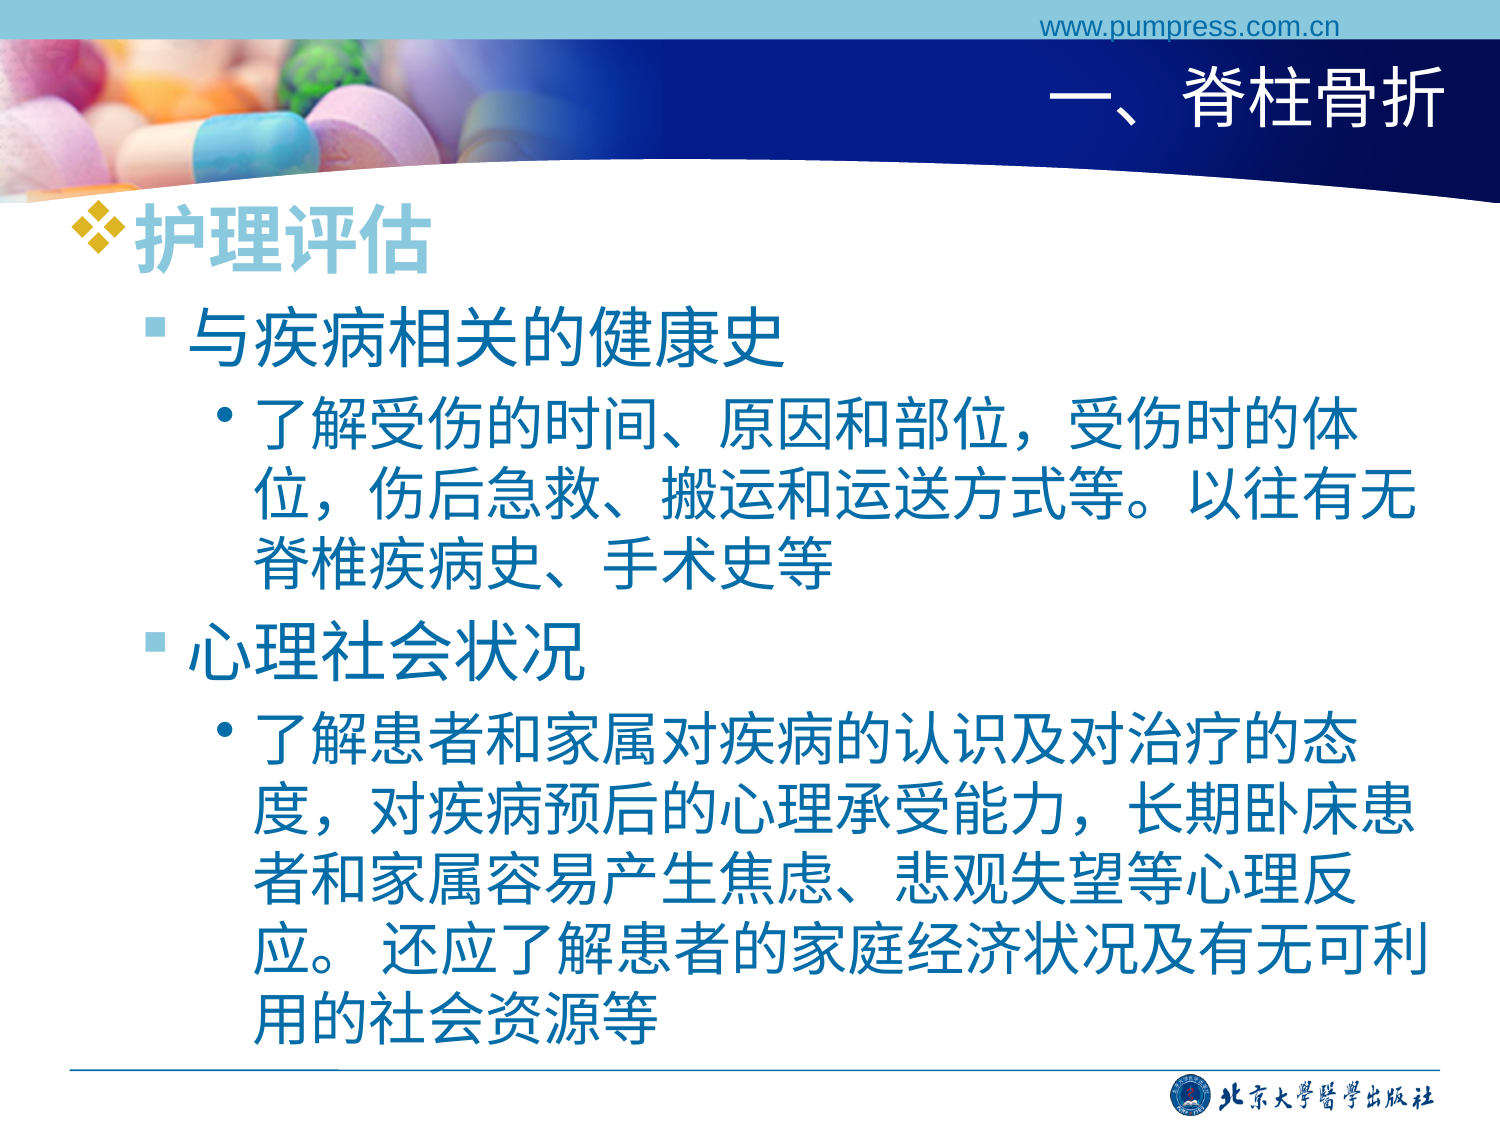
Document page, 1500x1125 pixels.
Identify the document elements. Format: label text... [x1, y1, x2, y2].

slide_number www.pumpress.com.cn [1025, 0, 1463, 38]
list 护理评估 与疾病相关的健康史 了解受伤的时间、原因和部位，受伤时的体位，伤后急救、搬运和运送方式等。以往有无脊椎疾病史、手术史等 心理社会状况 了解患者和家属对疾病的认识及对治疗的态度，对疾病预后的心理承受能力，长期卧床患者和家属容易产生焦虑、悲观失望等心理反应。 还应了解患者的家庭经济状况及有无可利用的社会资源等 [49, 184, 1463, 985]
picture [0, 40, 1500, 203]
title 一、脊柱骨折 [137, 49, 1463, 143]
picture [1170, 1074, 1436, 1118]
